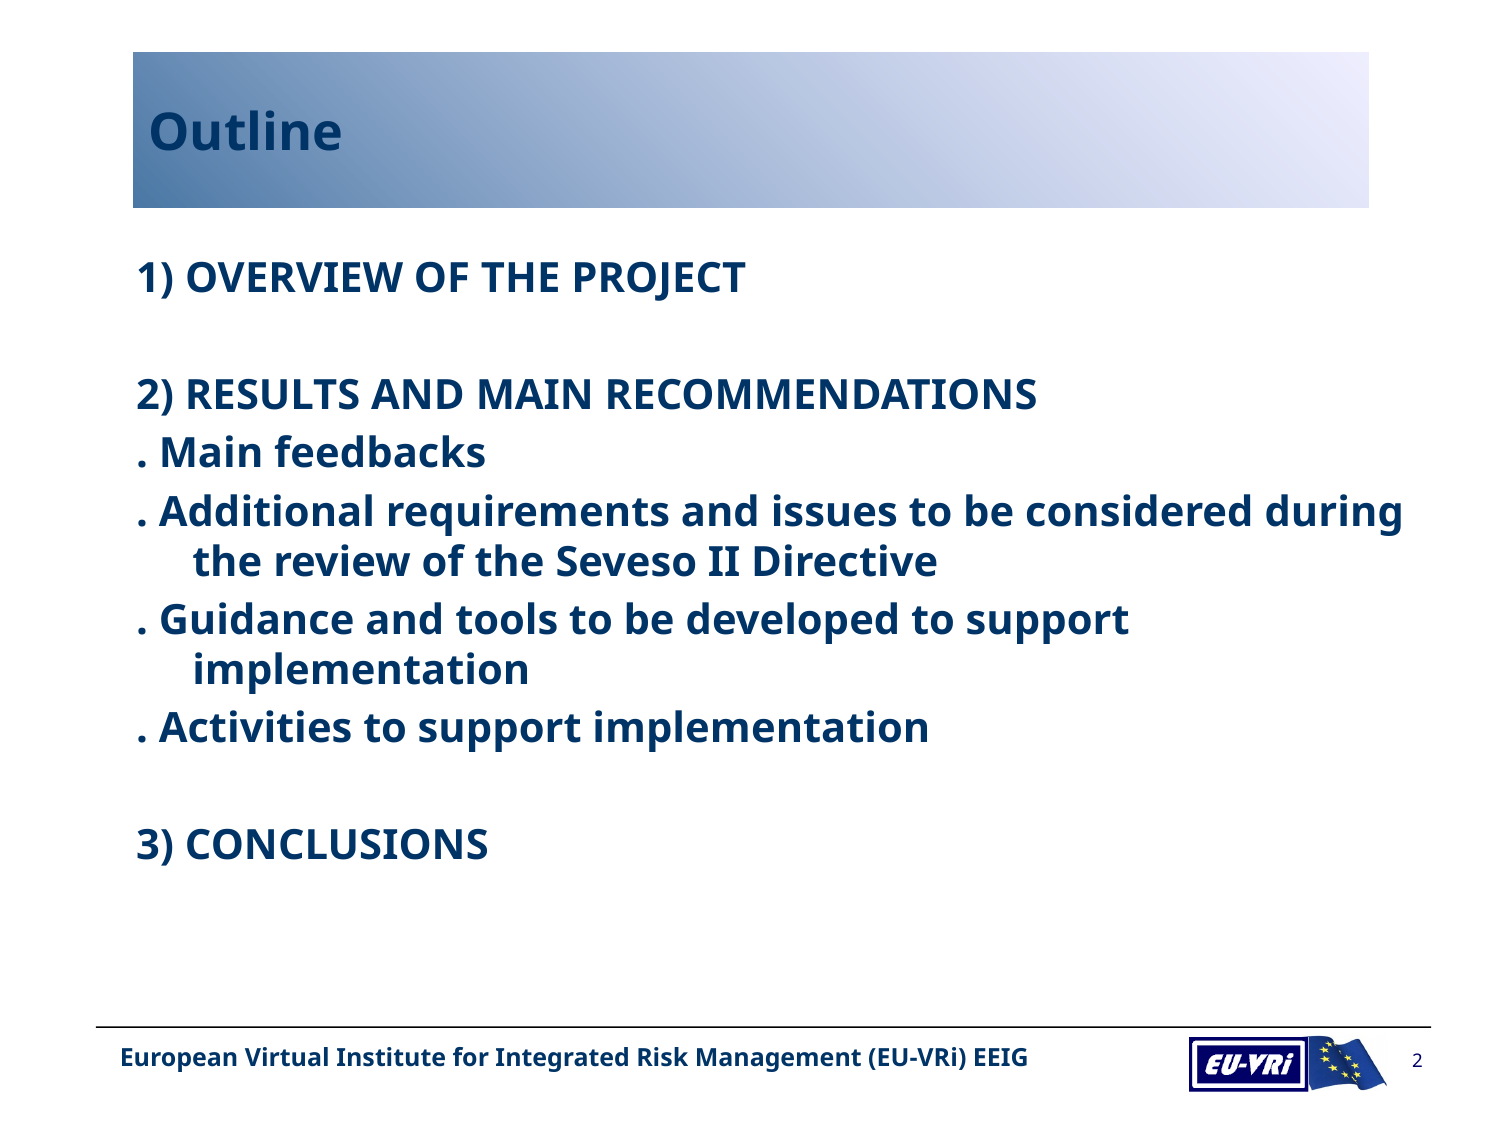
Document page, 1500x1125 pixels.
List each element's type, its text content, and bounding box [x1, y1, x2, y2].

list 1) OVERVIEW OF THE PROJECT 2) RESULTS AND MAIN RECOMMENDATIONS . Main feedbacks . Additional requirements and issues to be considered during the review of the Seveso II Directive . Guidance and tools to be developed to support implementation . Activities to support implementation 3) CONCLUSIONS [120, 243, 1424, 889]
picture [1189, 1035, 1387, 1092]
title Outline [133, 51, 1369, 209]
